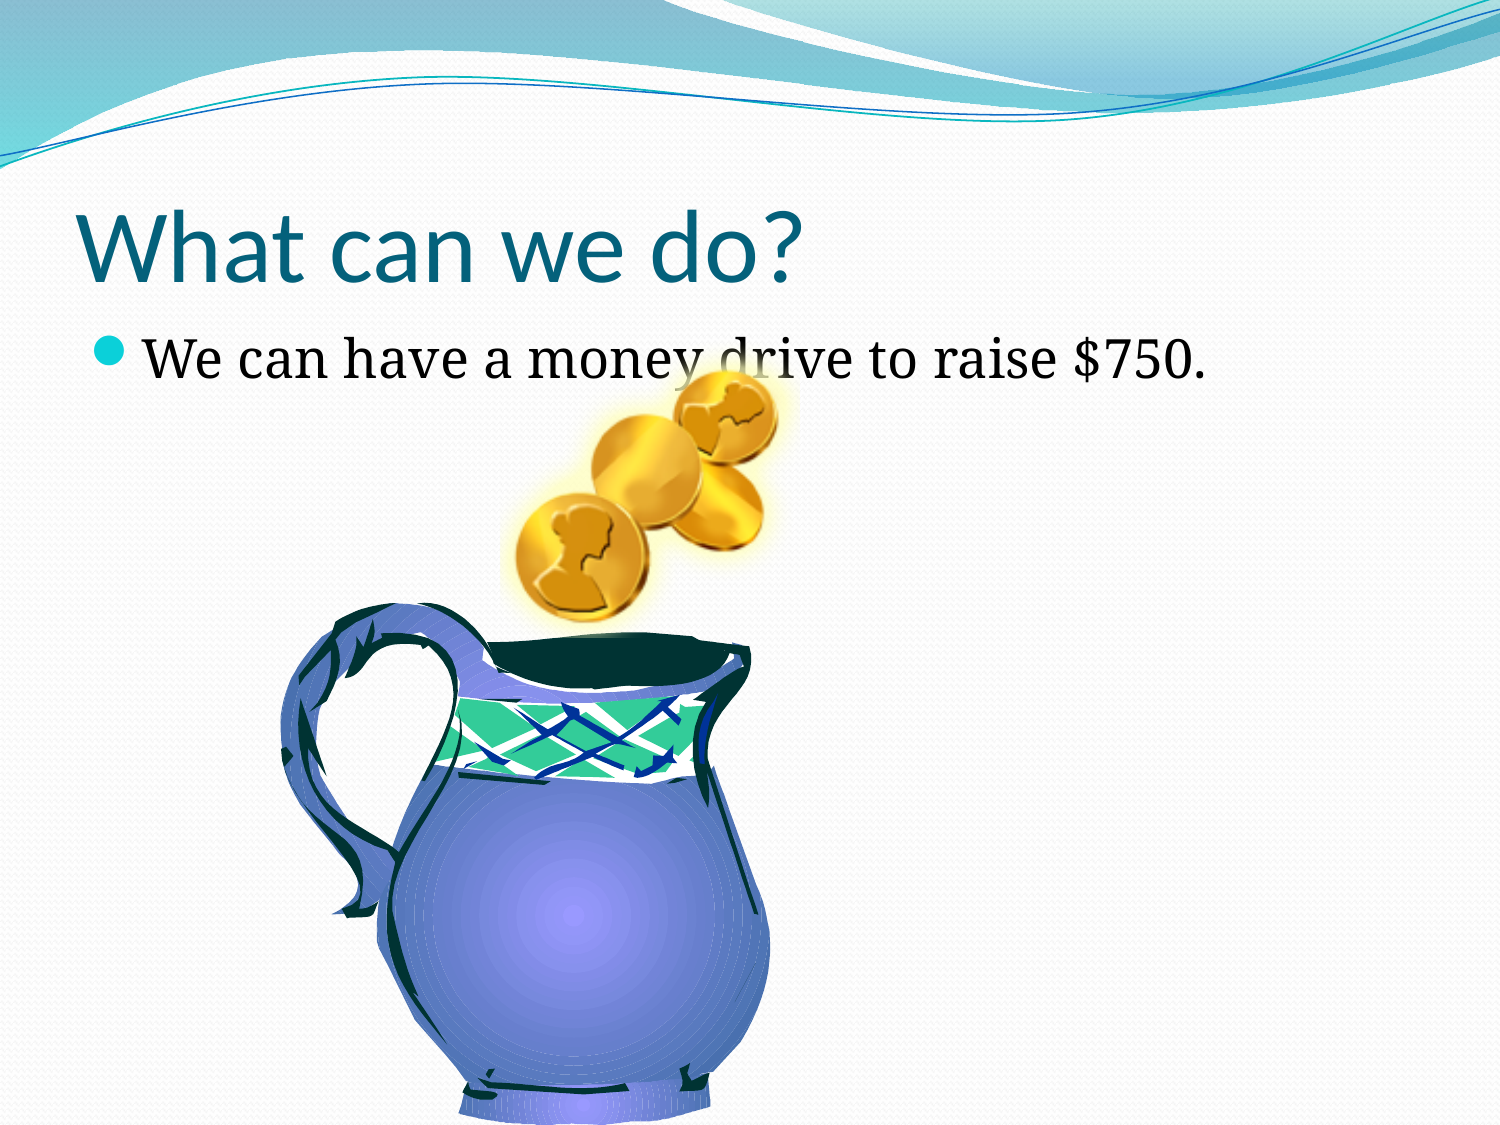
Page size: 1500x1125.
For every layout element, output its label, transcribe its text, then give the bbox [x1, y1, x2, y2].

title What can we do? [75, 115, 1425, 303]
picture [277, 596, 772, 1125]
list We can have a money drive to raise $750. [75, 317, 1425, 1038]
picture [499, 337, 801, 638]
